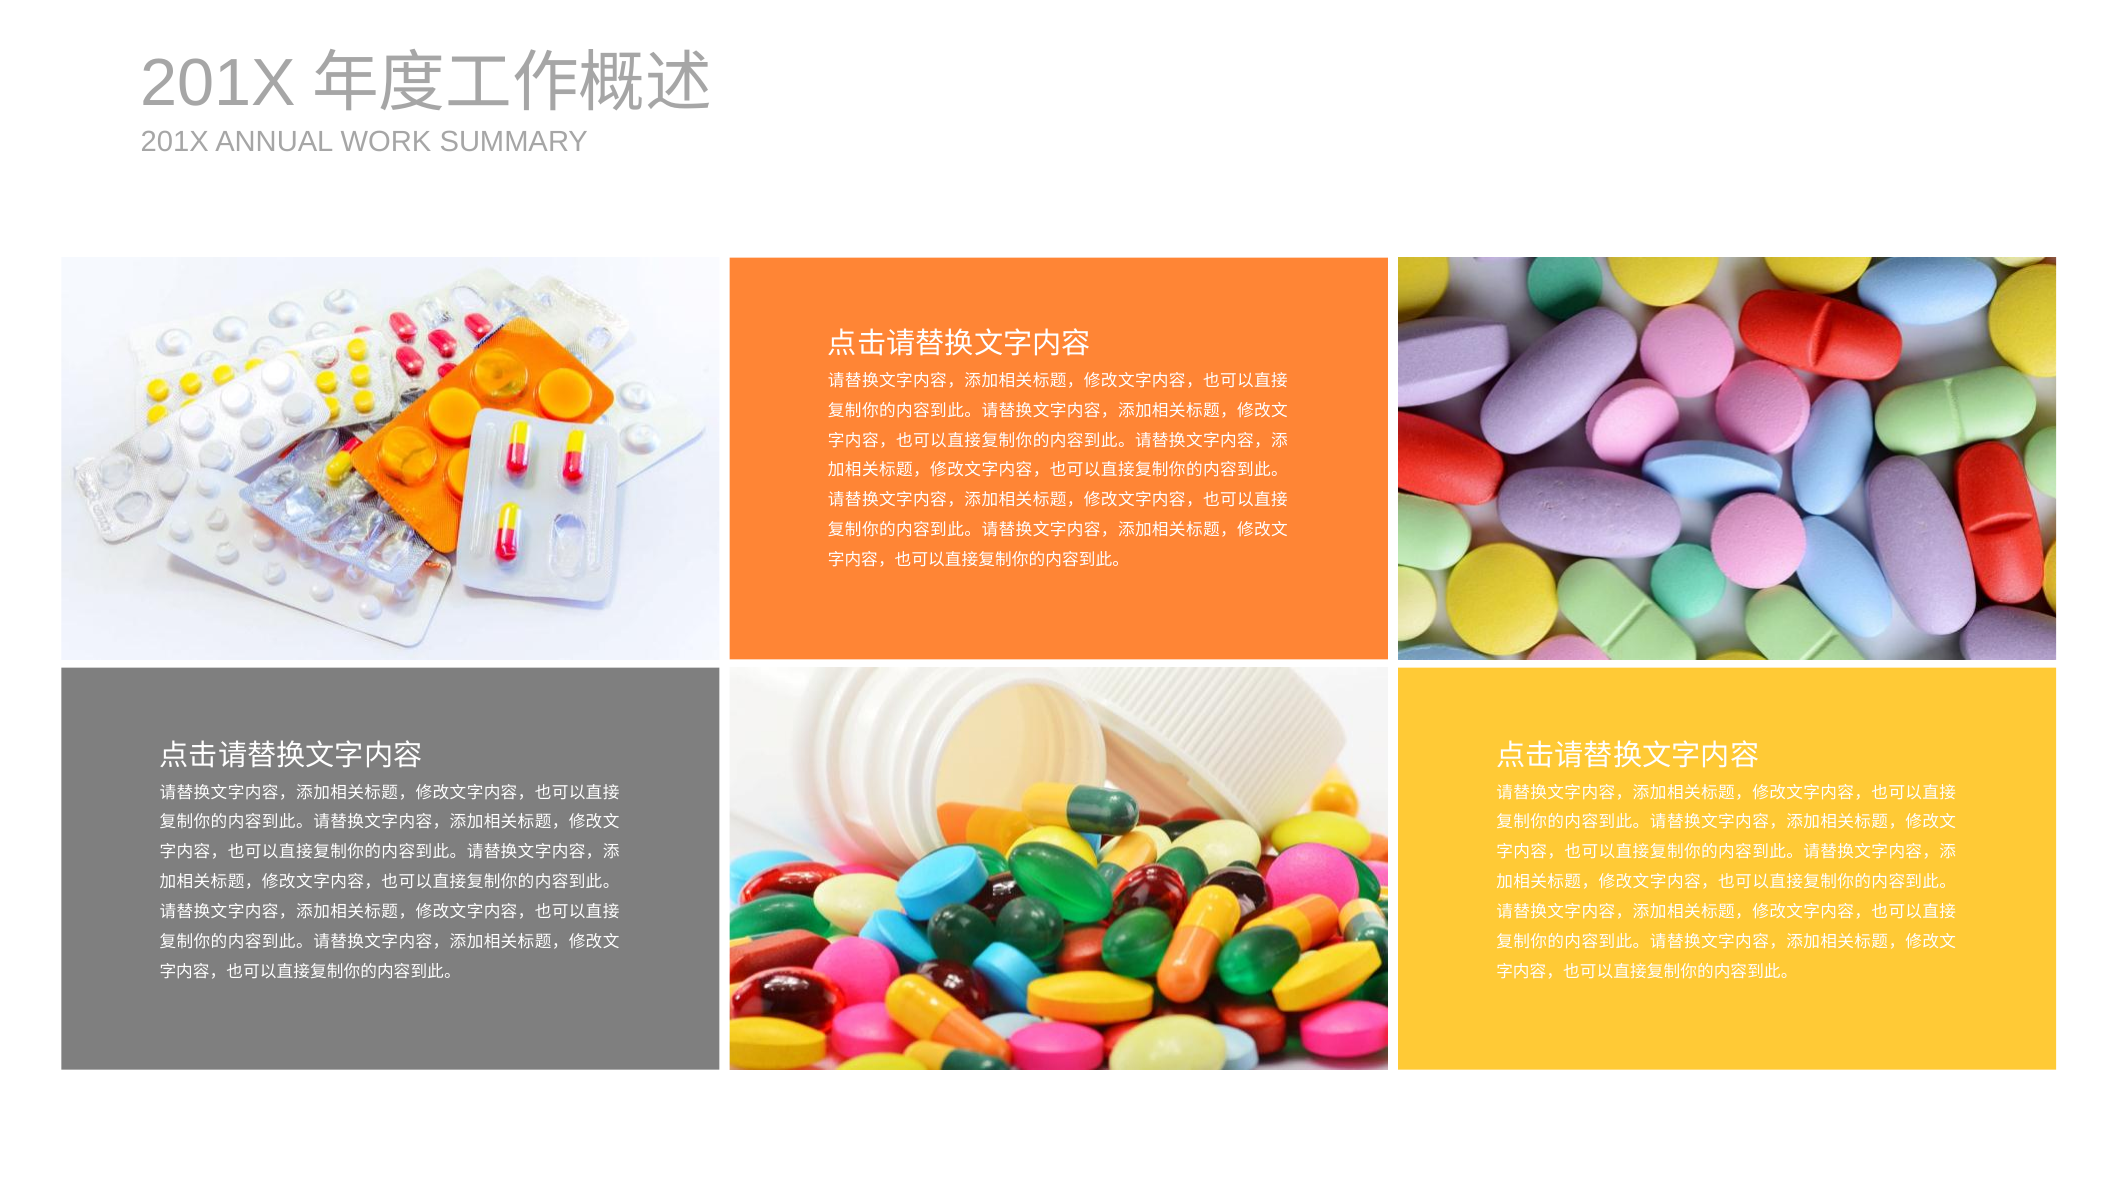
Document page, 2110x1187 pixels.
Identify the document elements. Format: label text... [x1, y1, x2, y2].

text_box [60, 257, 721, 660]
text_box [1397, 667, 2057, 1071]
text_box [1397, 257, 2057, 660]
text_box 点击请替换文字内容 请替换文字内容，添加相关标题，修改文字内容，也可以直接复制你的内容到此。请替换文字内容，添加相关标题，修改文字内容，也可以直接复制你的内容到此。请替换文字内容，添加相关标题，修改文字内容，也可以直接复制你的内容到此。请替换文字内容，添加相关标题，修改文字内容，也可以直接复制你的内容到此。请替换文字内容，添加相关标题，修改文字内容，也可以直接复制你的内容到此。 [828, 307, 1289, 570]
text_box 点击请替换文字内容 请替换文字内容，添加相关标题，修改文字内容，也可以直接复制你的内容到此。请替换文字内容，添加相关标题，修改文字内容，也可以直接复制你的内容到此。请替换文字内容，添加相关标题，修改文字内容，也可以直接复制你的内容到此。请替换文字内容，添加相关标题，修改文字内容，也可以直接复制你的内容到此。请替换文字内容，添加相关标题，修改文字内容，也可以直接复制你的内容到此。 [159, 718, 621, 982]
text_box [729, 257, 1389, 660]
text_box [729, 667, 1389, 1071]
text_box 201X年度工作概述 [140, 38, 789, 119]
text_box [60, 667, 721, 1071]
text_box 点击请替换文字内容 请替换文字内容，添加相关标题，修改文字内容，也可以直接复制你的内容到此。请替换文字内容，添加相关标题，修改文字内容，也可以直接复制你的内容到此。请替换文字内容，添加相关标题，修改文字内容，也可以直接复制你的内容到此。请替换文字内容，添加相关标题，修改文字内容，也可以直接复制你的内容到此。请替换文字内容，添加相关标题，修改文字内容，也可以直接复制你的内容到此。 [1496, 718, 1958, 982]
text_box 201X ANNUAL WORK SUMMARY [140, 122, 602, 158]
